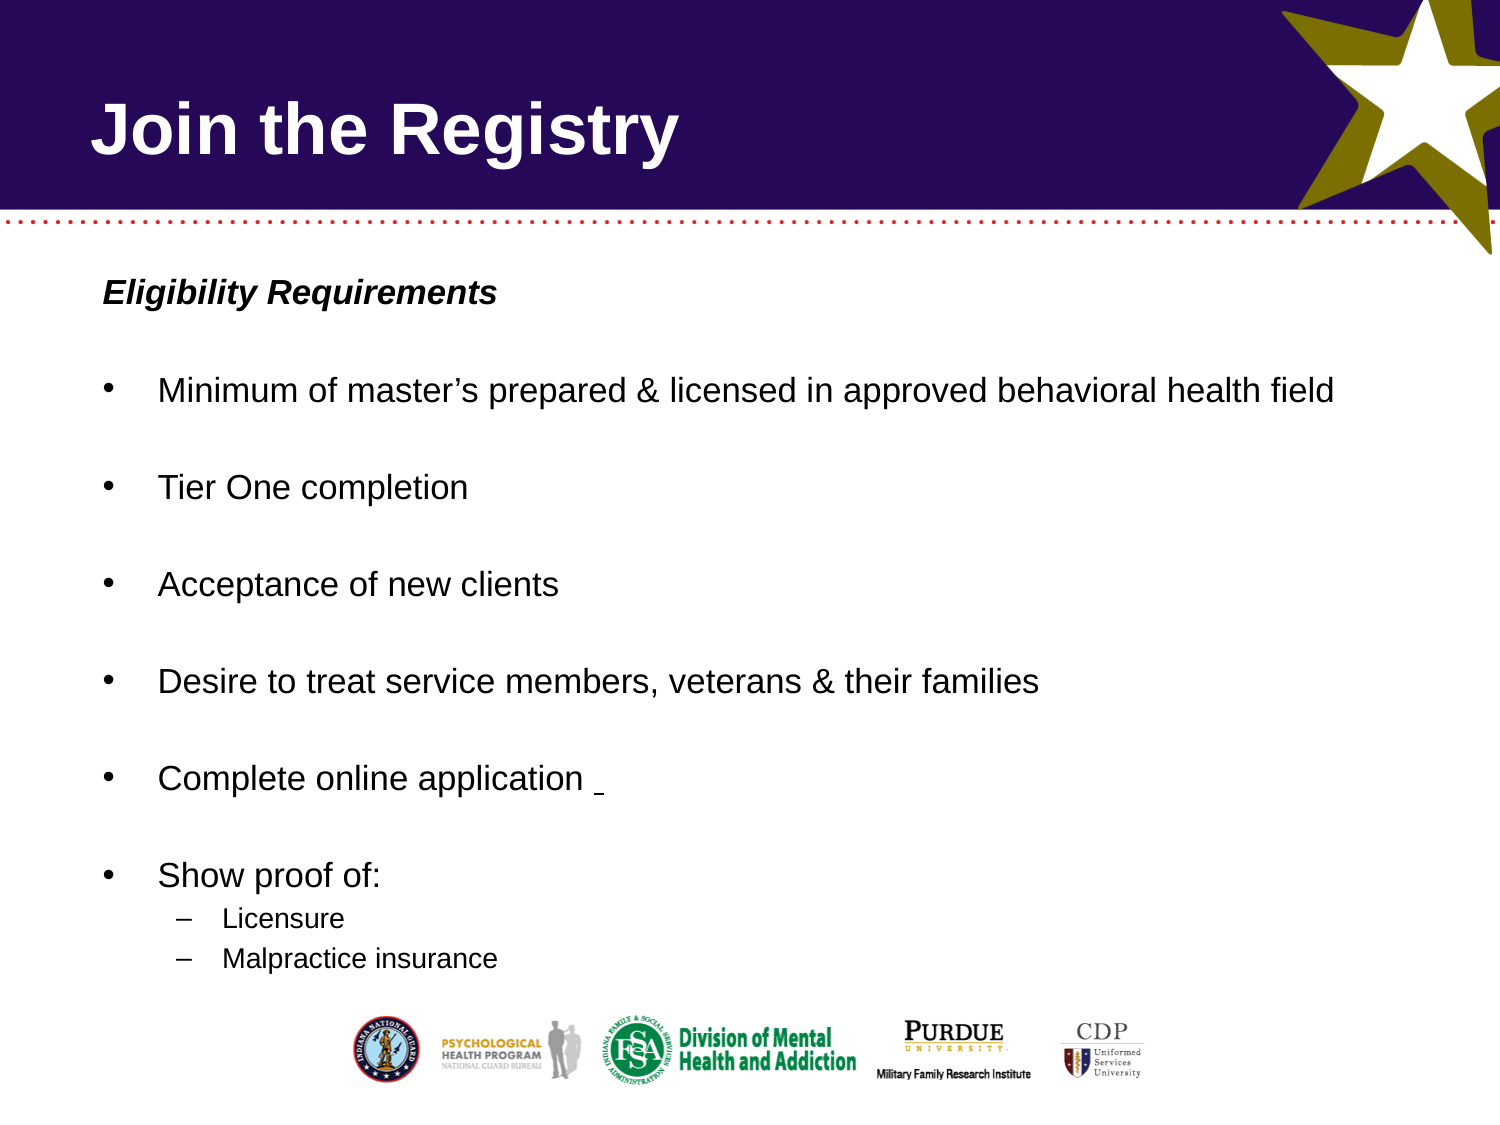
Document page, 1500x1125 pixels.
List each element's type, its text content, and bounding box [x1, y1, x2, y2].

list Eligibility Requirements Minimum of master’s prepared & licensed in approved behavioral health field Tier One completion Acceptance of new clients Desire to treat service members, veterans & their families Complete online application Show proof of: Licensure Malpractice insurance [87, 262, 1413, 988]
title Join the Registry [75, 37, 1313, 213]
picture [0, 0, 1500, 1125]
